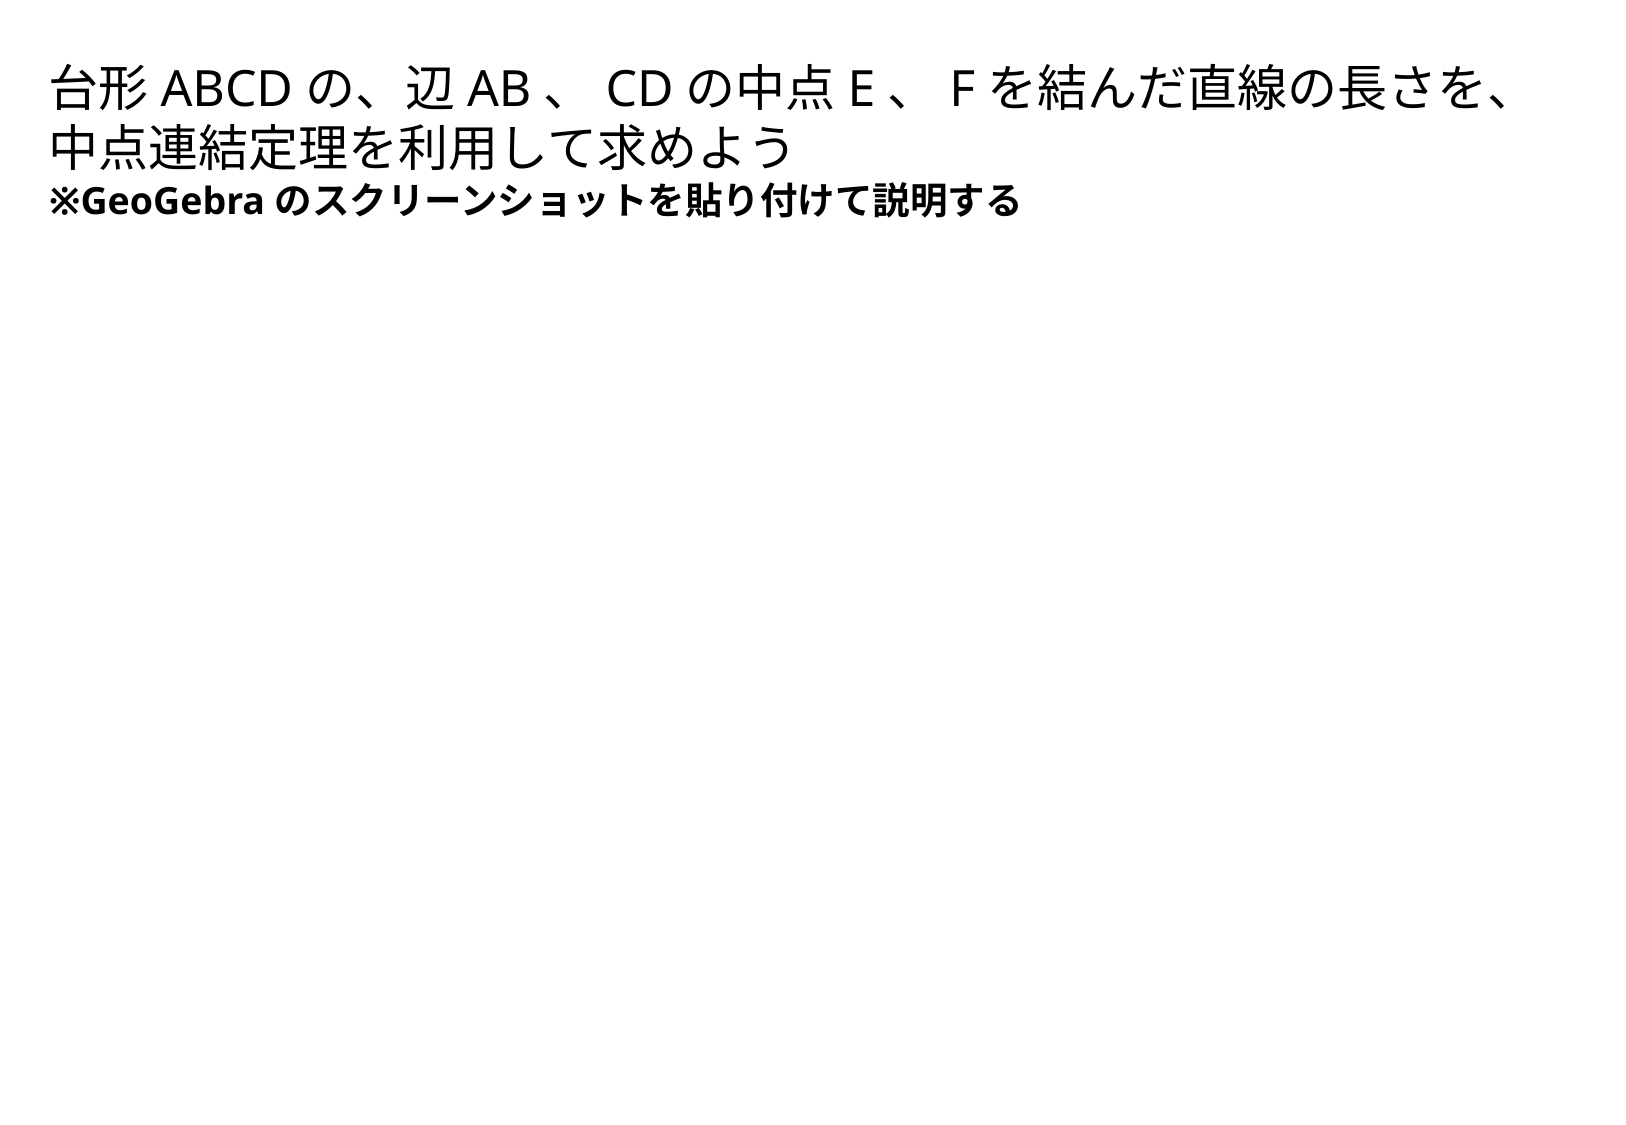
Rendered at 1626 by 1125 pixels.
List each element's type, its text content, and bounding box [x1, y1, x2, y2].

text_box 台形ABCDの、辺AB、CDの中点E、Fを結んだ直線の長さを、 中点連結定理を利用して求めよう ※GeoGebraのスクリーンショットを貼り付けて説明する [33, 49, 1625, 230]
